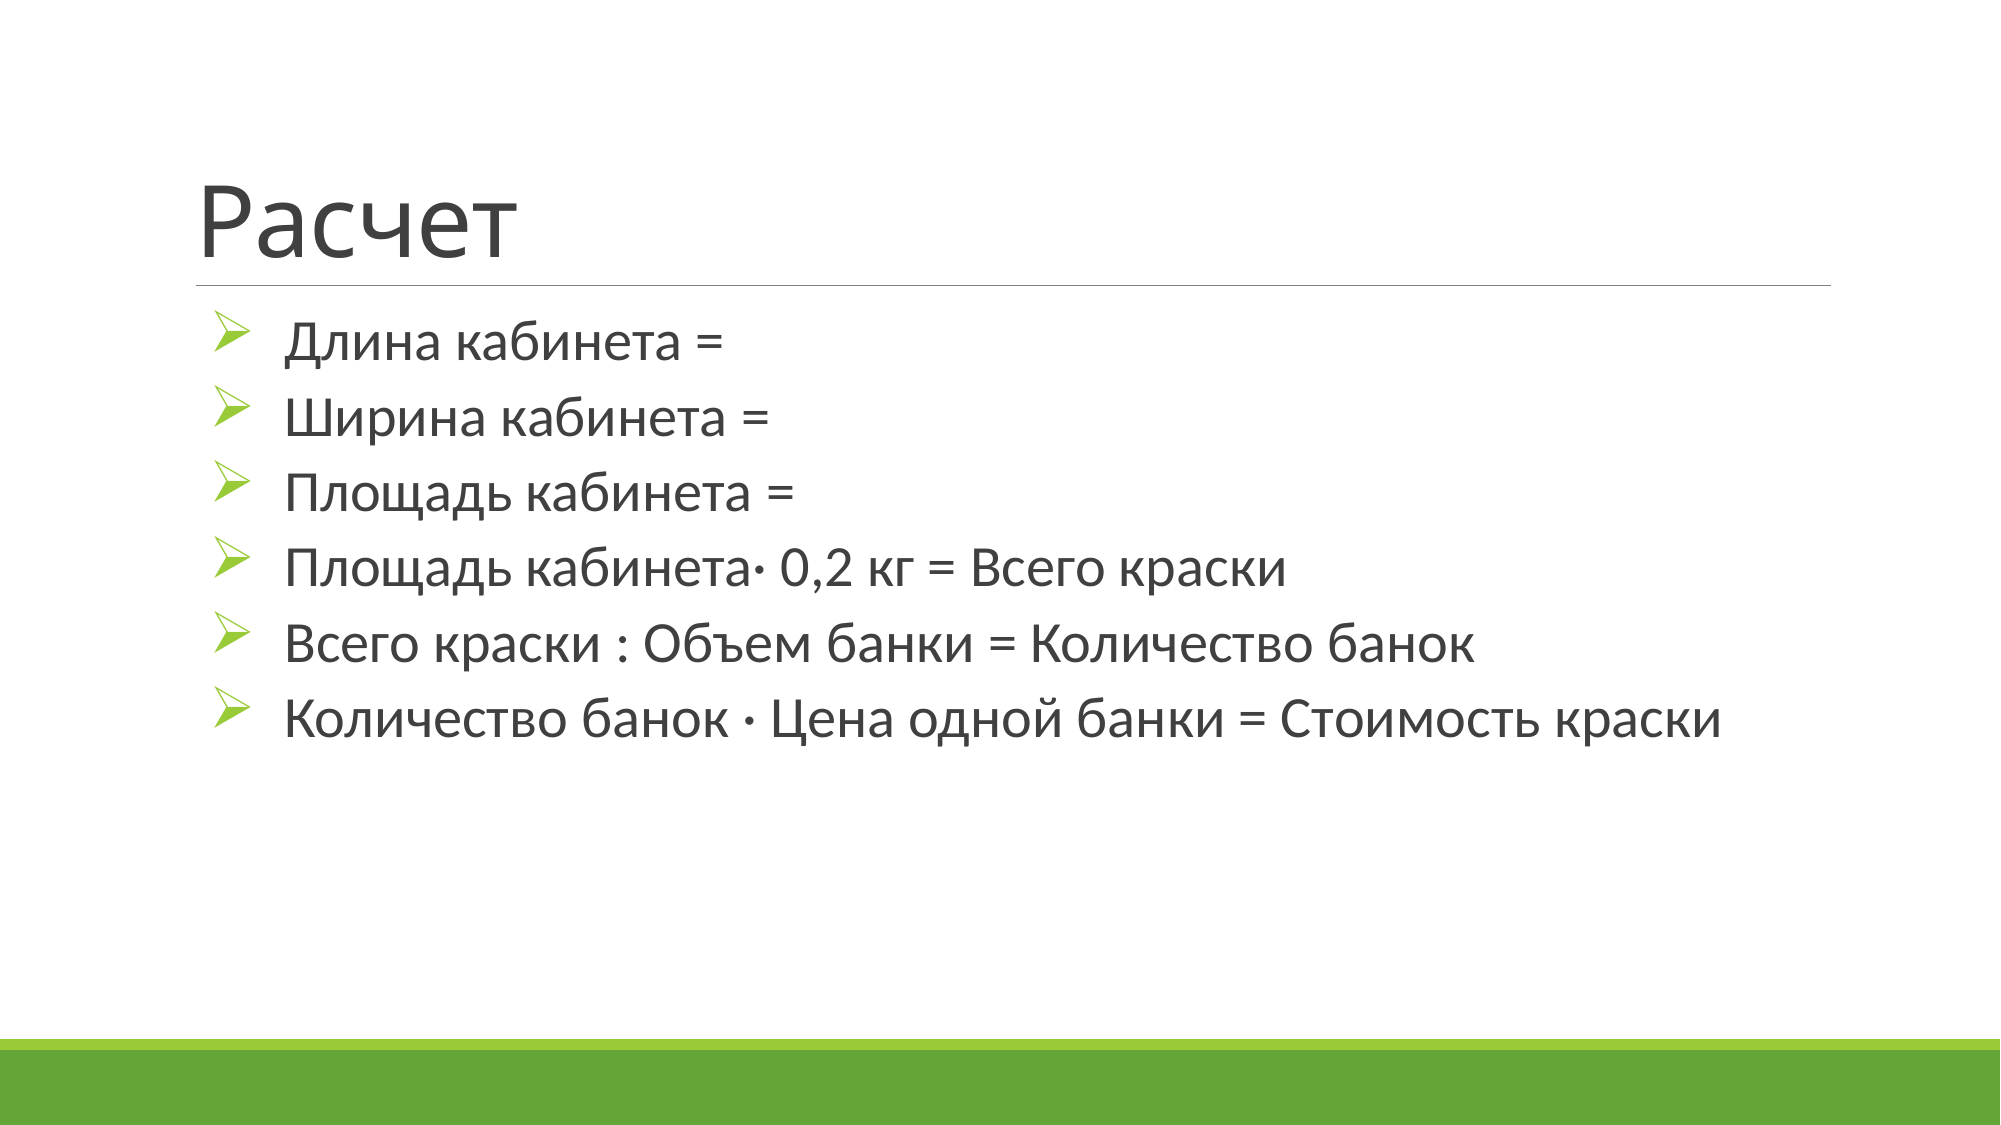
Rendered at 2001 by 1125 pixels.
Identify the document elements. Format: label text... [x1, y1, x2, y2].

list Длина кабинета = Ширина кабинета = Площадь кабинета = Площадь кабинета· 0,2 кг = Всего краски Всего краски : Объем банки = Количество банок Количество банок · Цена одной банки = Стоимость краски [179, 302, 1830, 963]
title Расчет [180, 47, 1830, 285]
